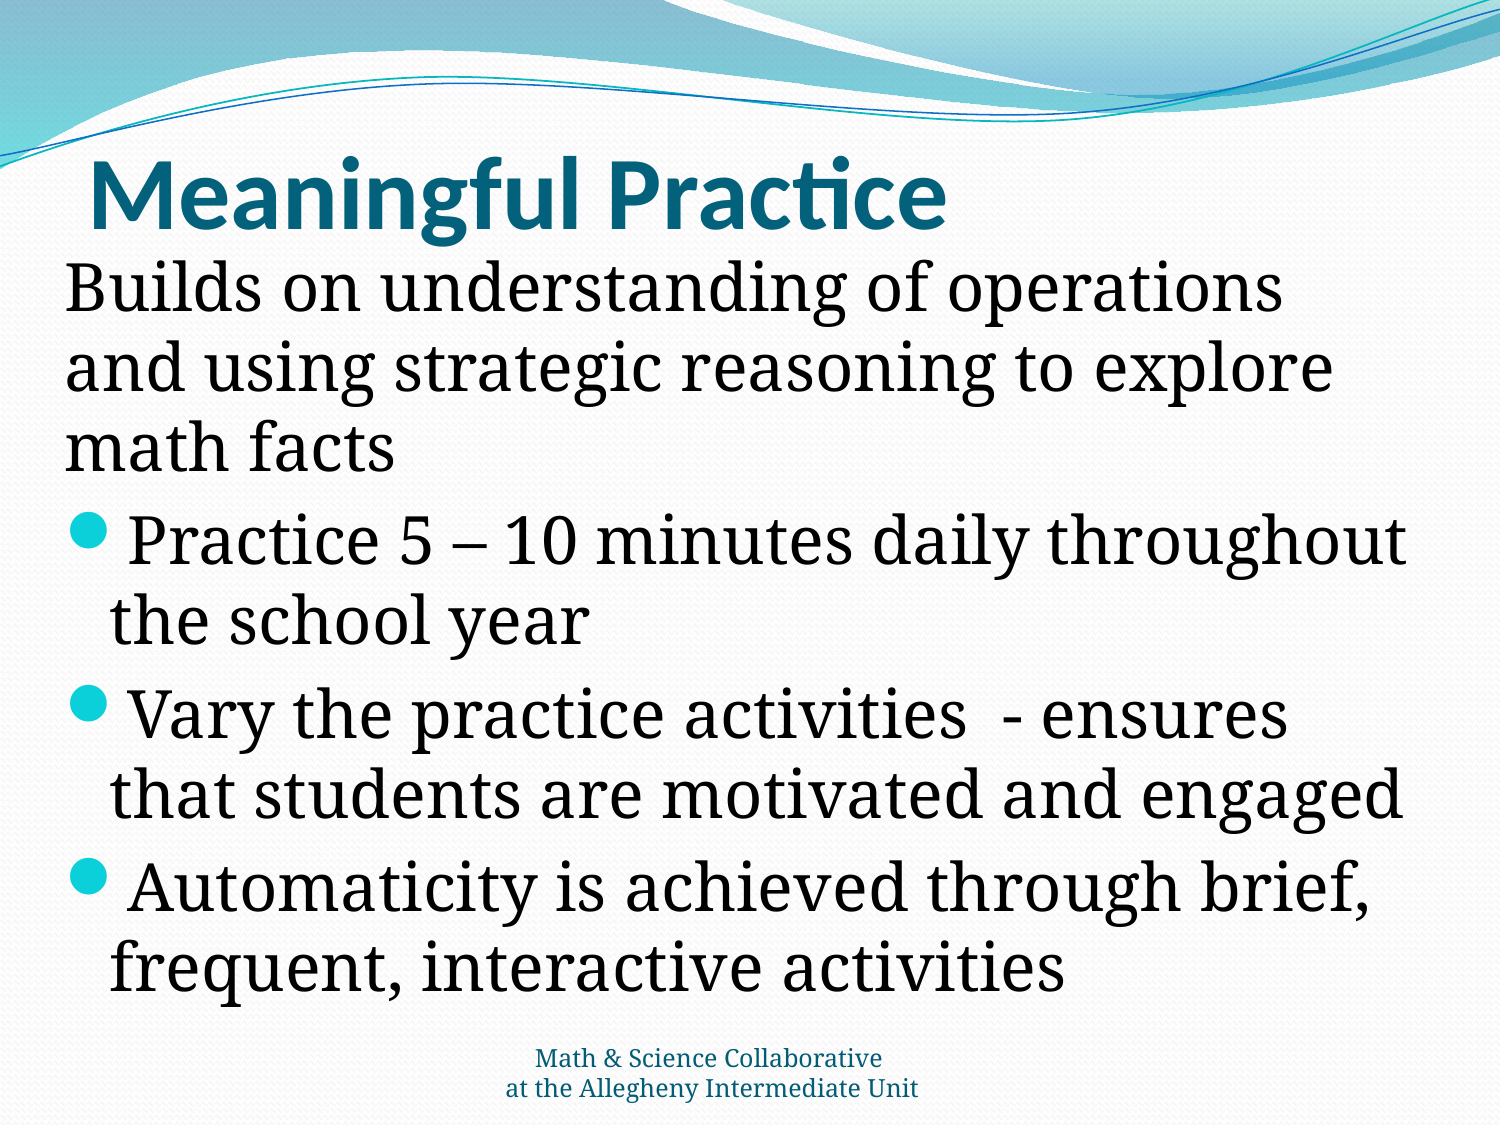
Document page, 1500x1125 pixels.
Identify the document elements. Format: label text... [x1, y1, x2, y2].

footer Math & Science Collaborative at the Allegheny Intermediate Unit [437, 1042, 988, 1103]
title Meaningful Practice [87, 62, 1438, 250]
list Builds on understanding of operations and using strategic reasoning to explore math facts Practice 5 – 10 minutes daily throughout the school year Vary the practice activities - ensures that students are motivated and engaged Automaticity is achieved through brief, frequent, interactive activities [50, 237, 1425, 1050]
